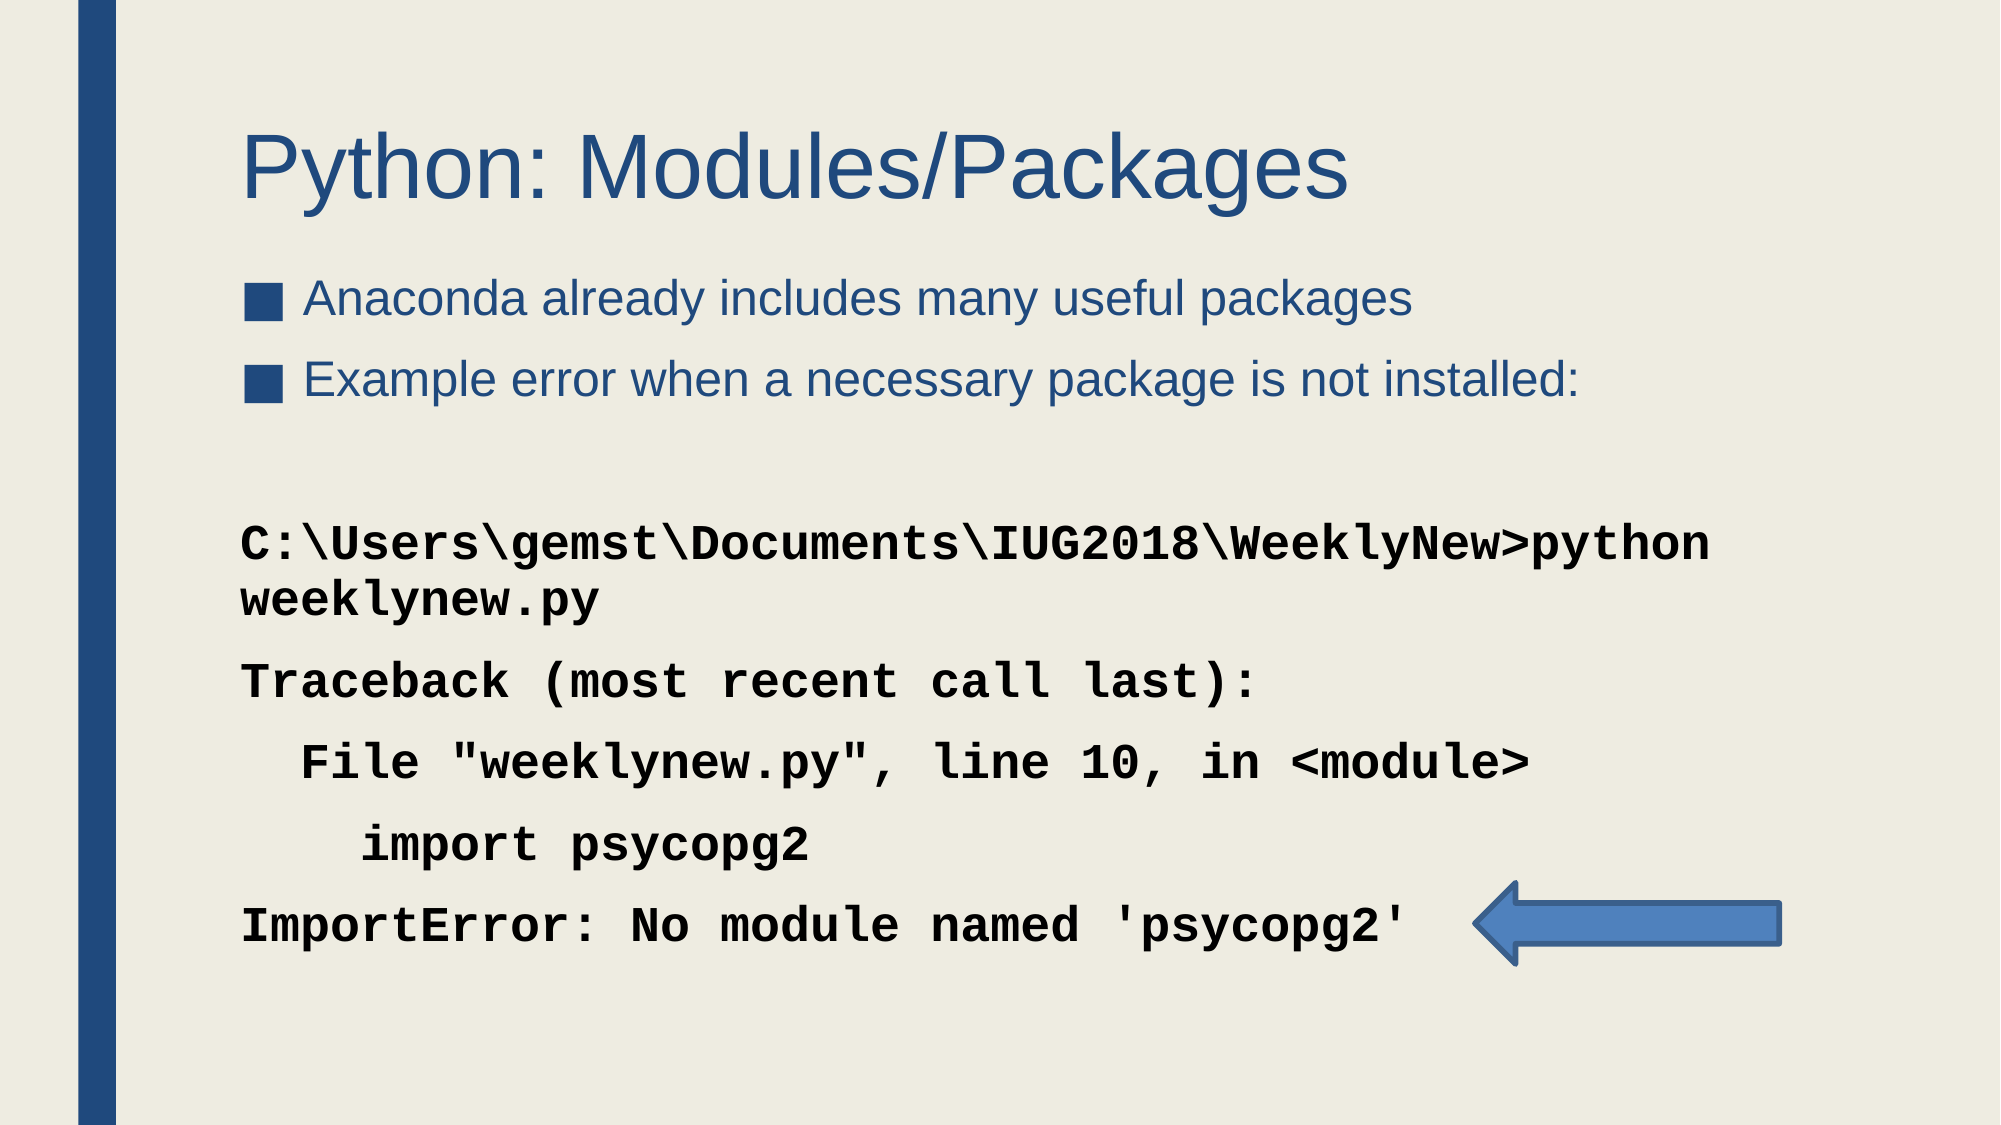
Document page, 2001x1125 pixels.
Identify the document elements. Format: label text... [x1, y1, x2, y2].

text_box [1472, 880, 1783, 967]
list Anaconda already includes many useful packages Example error when a necessary package is not installed: C:\Users\gemst\Documents\IUG2018\WeeklyNew>python weeklynew.py Traceback (most recent call last): File "weeklynew.py", line 10, in <module> import psycopg2 ImportError: No module named 'psycopg2' [225, 262, 1800, 850]
title Python: Modules/Packages [225, 112, 1800, 262]
